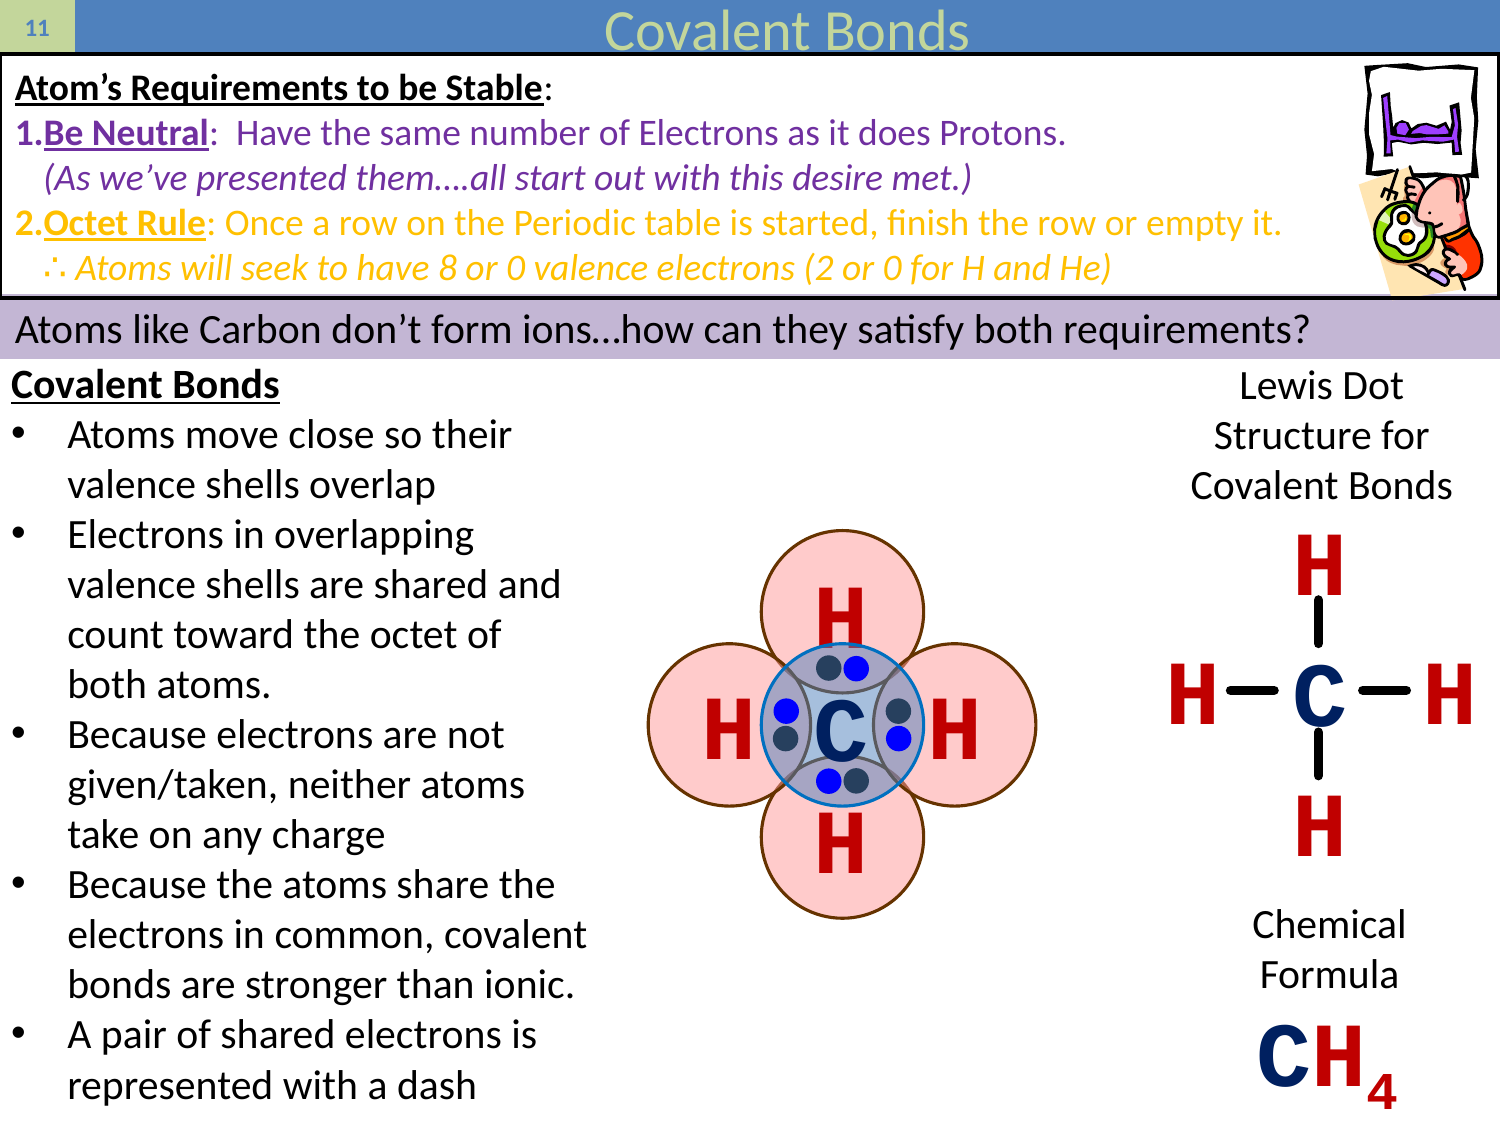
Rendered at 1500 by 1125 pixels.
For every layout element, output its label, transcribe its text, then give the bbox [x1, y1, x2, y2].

text_box CH4 [1238, 1005, 1417, 1109]
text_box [1144, 507, 1500, 872]
title Covalent Bonds [75, 0, 1500, 52]
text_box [545, 428, 1139, 1021]
text_box Atoms like Carbon don’t form ions…how can they satisfy both requirements? [0, 309, 1500, 359]
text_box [0, 53, 1500, 302]
text_box Covalent Bonds Atoms move close so their valence shells overlap Electrons in overlapping valence shells are shared and count toward the octet of both atoms. Because electrons are not given/taken, neither atoms take on any charge Because the atoms share the electrons in common, covalent bonds are stronger than ionic. A pair of shared electrons is represented with a dash [0, 349, 604, 1115]
text_box Chemical Formula [1177, 889, 1482, 1005]
text_box Lewis Dot Structure for Covalent Bonds [1169, 350, 1474, 506]
